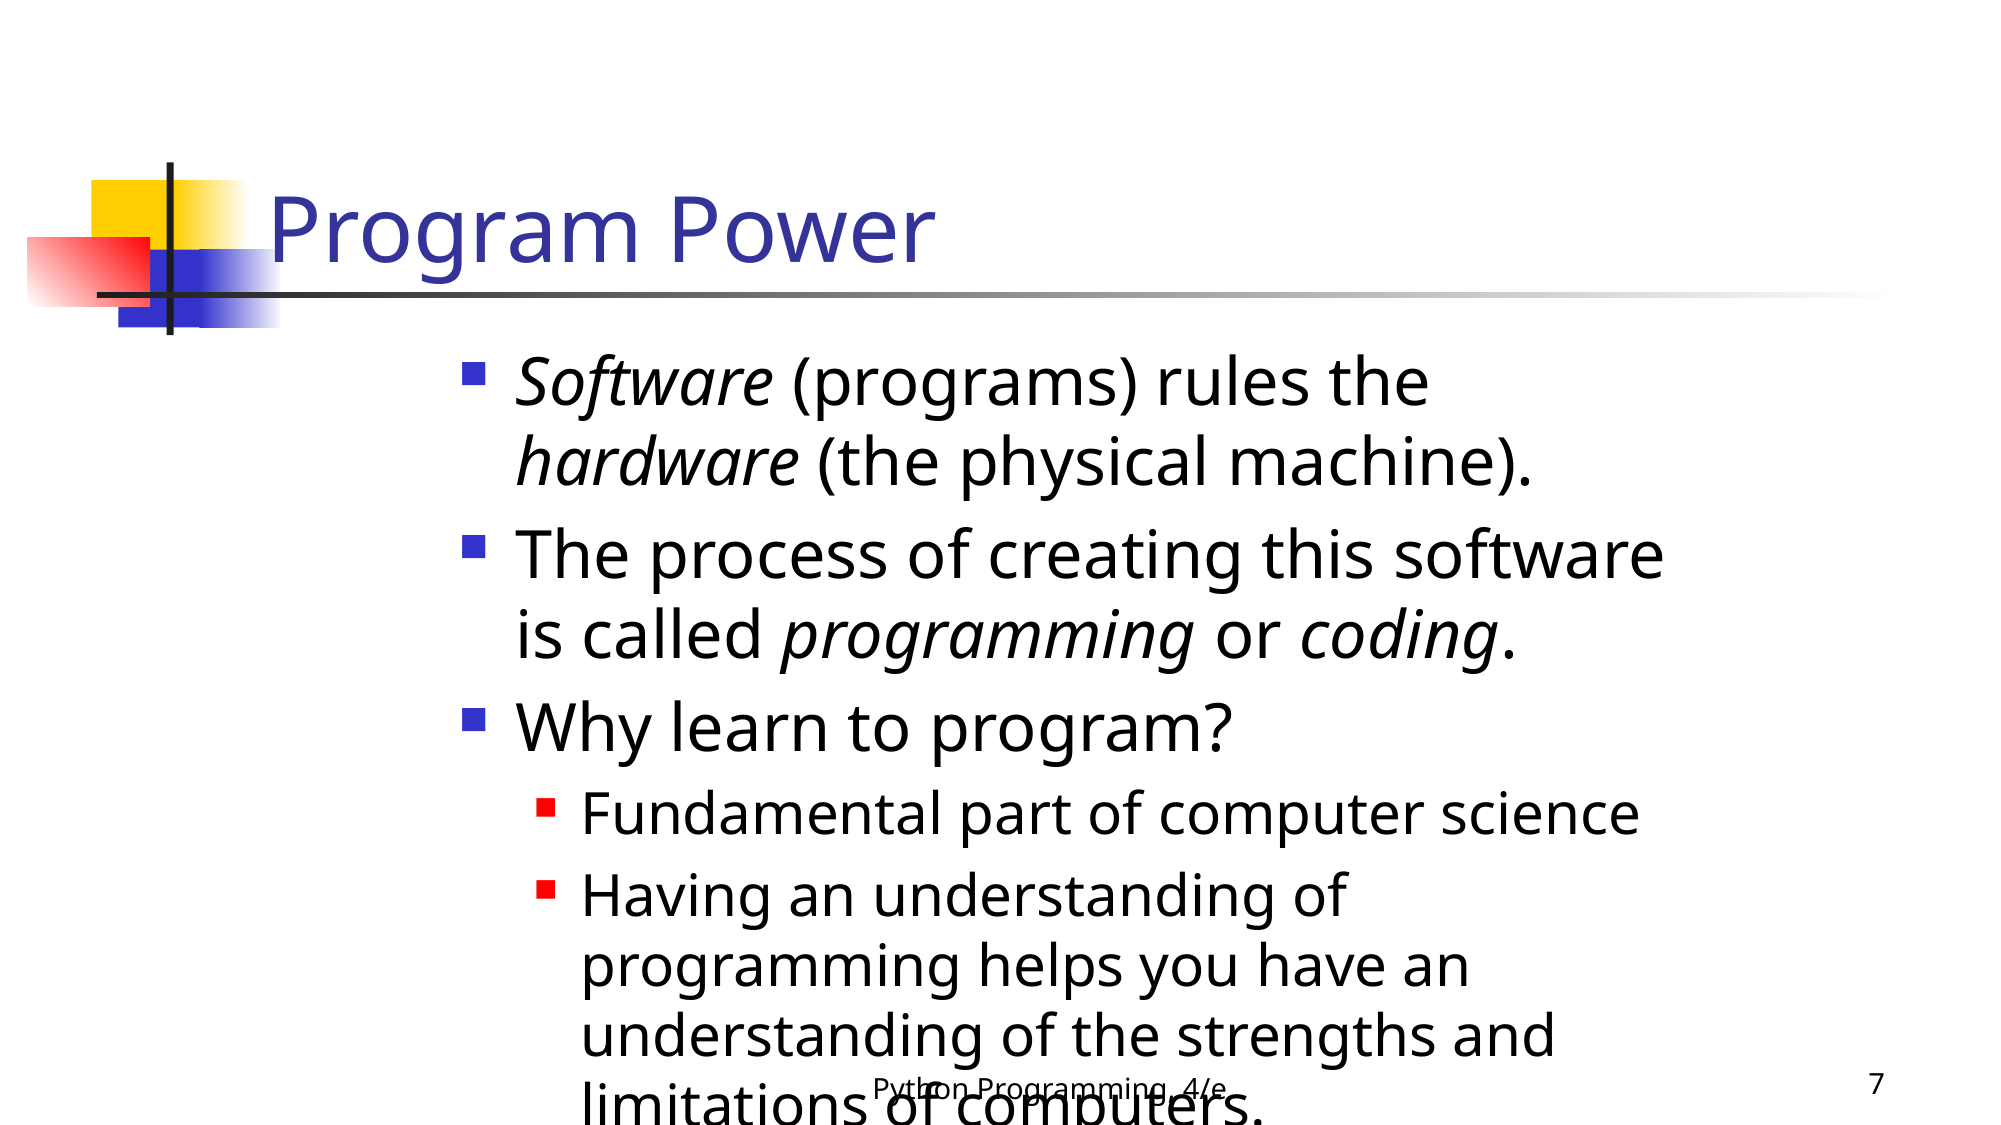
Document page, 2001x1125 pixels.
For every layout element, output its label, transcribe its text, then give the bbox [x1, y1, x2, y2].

slide_number 7 [1483, 1037, 1901, 1113]
footer Python Programming, 4/e [733, 1037, 1367, 1113]
title Program Power [251, 101, 1957, 289]
list Software (programs) rules the hardware (the physical machine). The process of creating this software is called programming or coding. Why learn to program? Fundamental part of computer science Having an understanding of programming helps you have an understanding of the strengths and limitations of computers. [444, 331, 1719, 1093]
